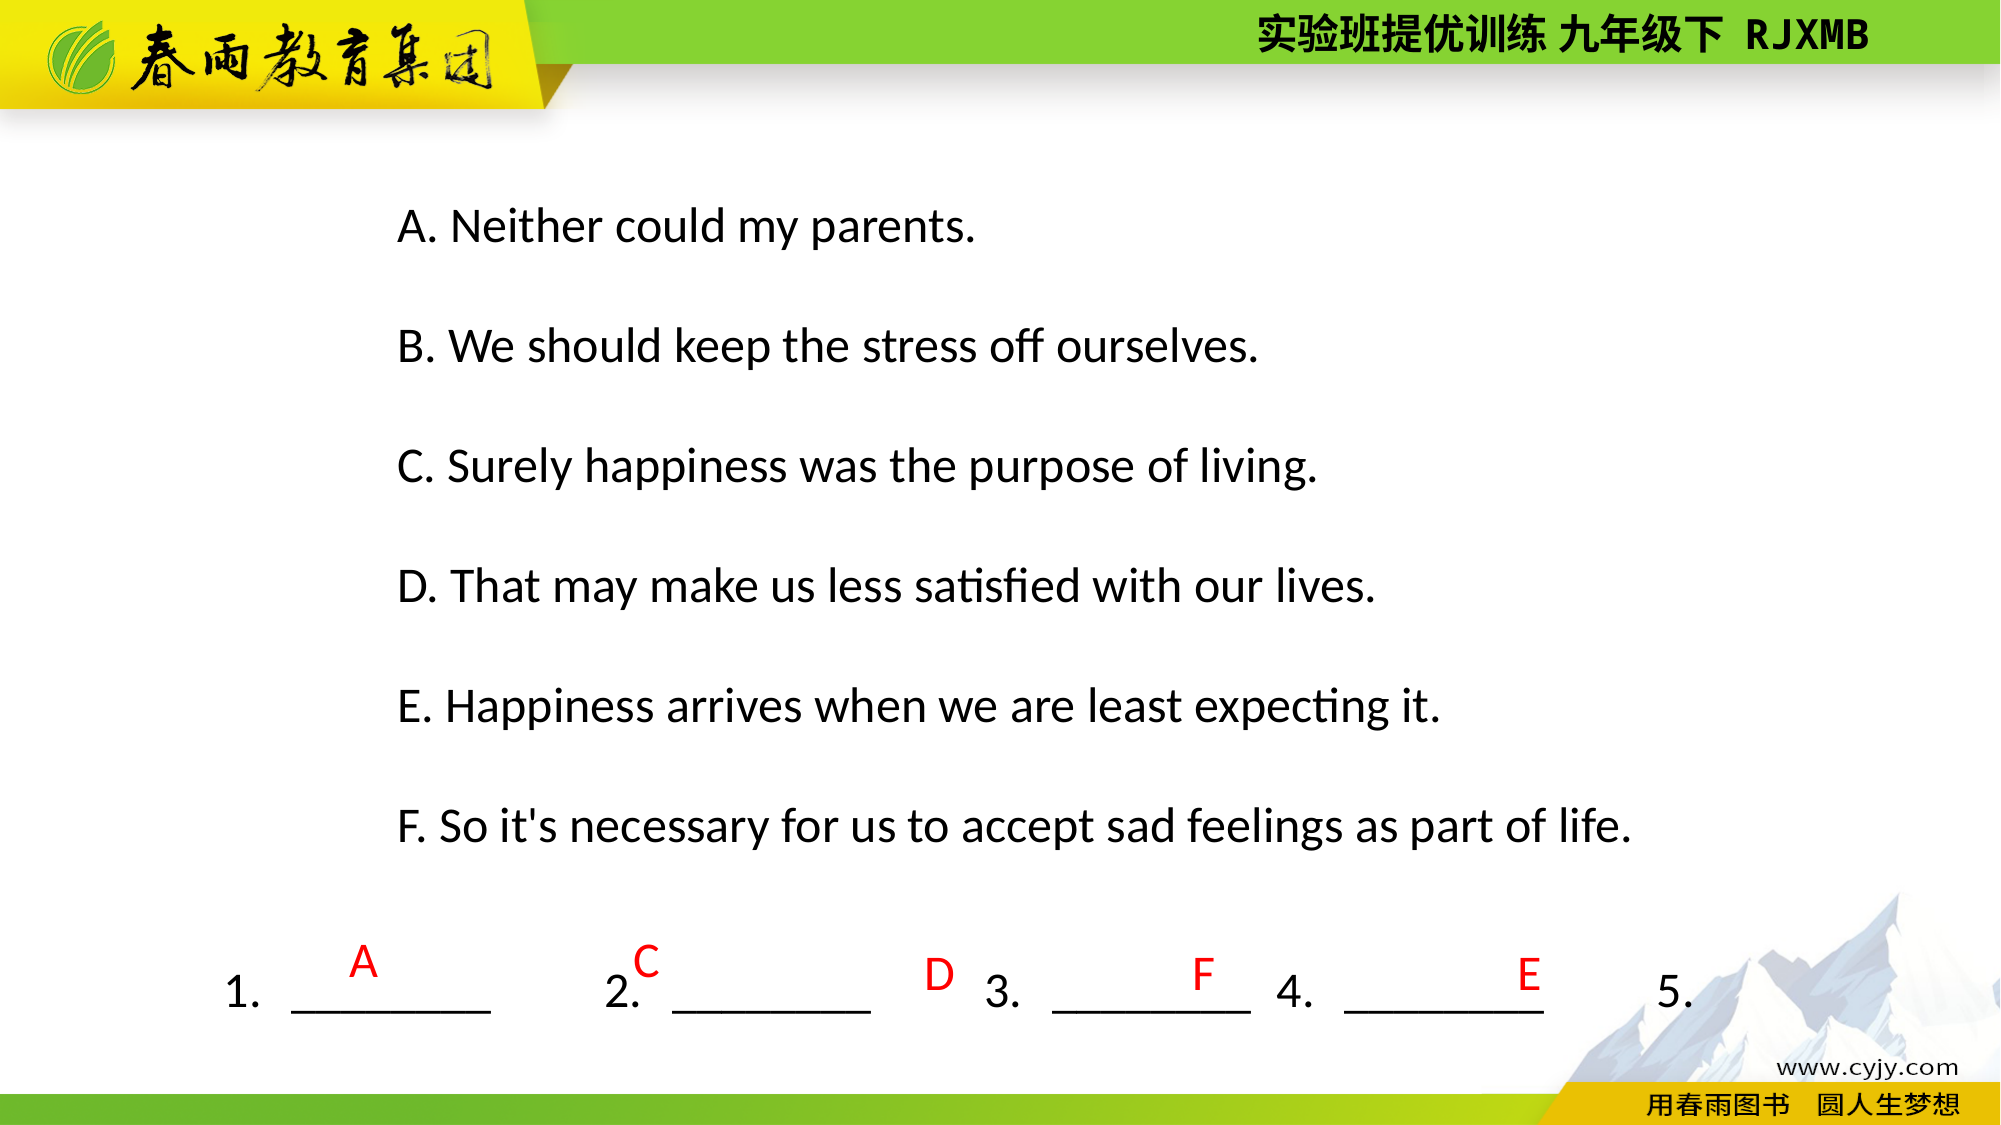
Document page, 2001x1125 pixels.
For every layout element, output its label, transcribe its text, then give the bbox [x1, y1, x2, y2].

text_box F [1178, 932, 1231, 1008]
text_box D [909, 932, 971, 1008]
text_box A [323, 920, 394, 996]
text_box A. Neither could my parents. B. We should keep the stress off ourselves. C. Surely happiness was the purpose of living. D. That may make us less satisfied with our lives. E. Happiness arrives when we are least expecting it. F. So it's necessary for us to accept sad feelings as part of life. [282, 125, 1827, 860]
picture [0, 0, 2001, 1125]
text_box C [607, 920, 675, 996]
text_box 1. ________ 2. ________ 3. ________ 4. ________ 5. ________ [109, 890, 1710, 1125]
text_box E [1503, 932, 1558, 1008]
